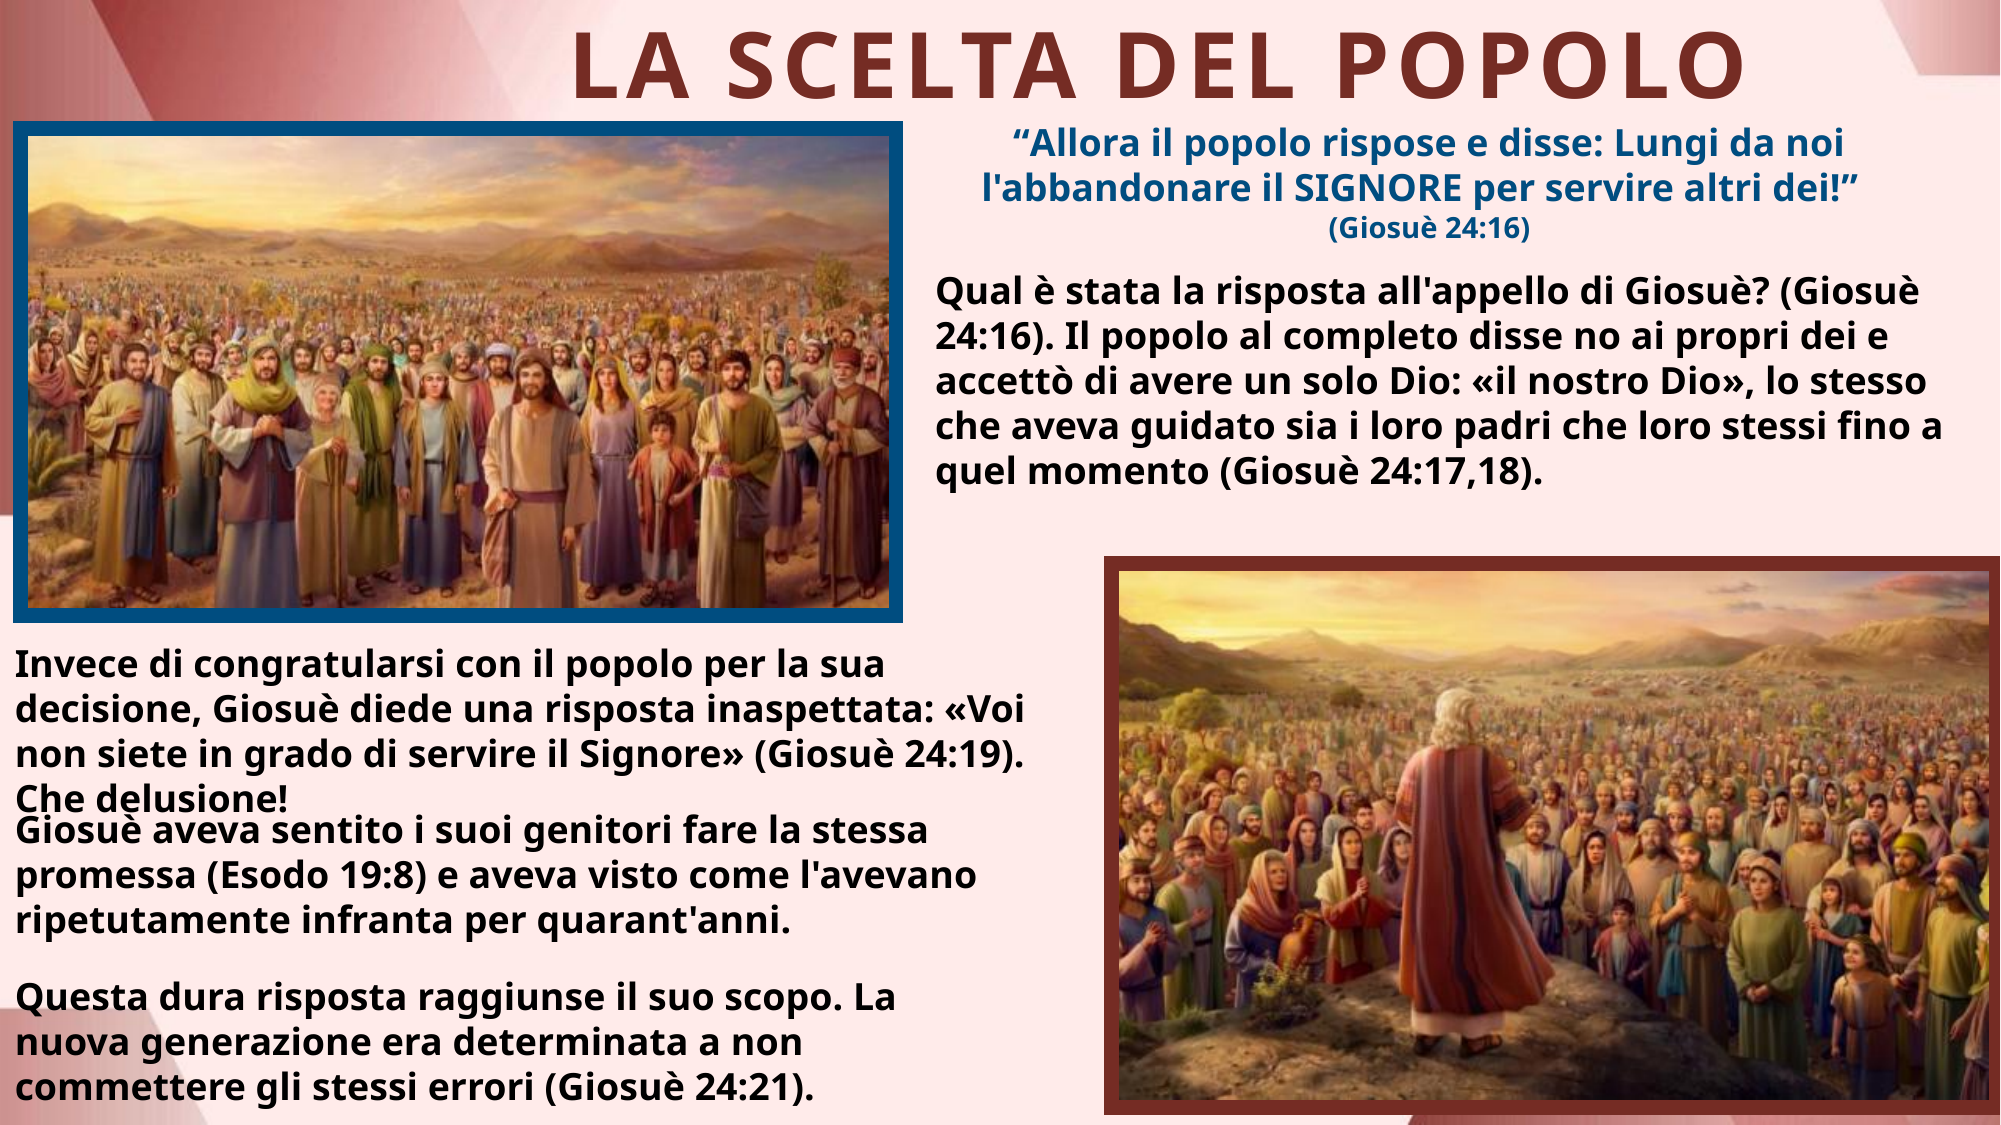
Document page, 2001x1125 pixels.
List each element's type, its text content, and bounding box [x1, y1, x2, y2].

text_box Invece di congratularsi con il popolo per la sua decisione, Giosuè diede una risposta inaspettata: «Voi non siete in grado di servire il Signore» (Giosuè 24:19). Che delusione! [0, 632, 1091, 828]
picture [27, 135, 890, 609]
text_box LA SCELTA DEL POPOLO [317, 0, 2000, 125]
text_box Giosuè aveva sentito i suoi genitori fare la stessa promessa (Esodo 19:8) e aveva visto come l'avevano ripetutamente infranta per quarant'anni. [0, 798, 1036, 949]
text_box Qual è stata la risposta all'appello di Giosuè? (Giosuè 24:16). Il popolo al completo disse no ai propri dei e accettò di avere un solo Dio: «il nostro Dio», lo stesso che aveva guidato sia i loro padri che loro stessi fino a quel momento (Giosuè 24:17,18). [920, 259, 2000, 500]
text_box “Allora il popolo rispose e disse: Lungi da noi l'abbandonare il SIGNORE per servire altri dei!” (Giosuè 24:16) [907, 111, 1952, 252]
picture [0, 0, 2001, 1125]
text_box Questa dura risposta raggiunse il suo scopo. La nuova generazione era determinata a non commettere gli stessi errori (Giosuè 24:21). [0, 965, 1036, 1116]
